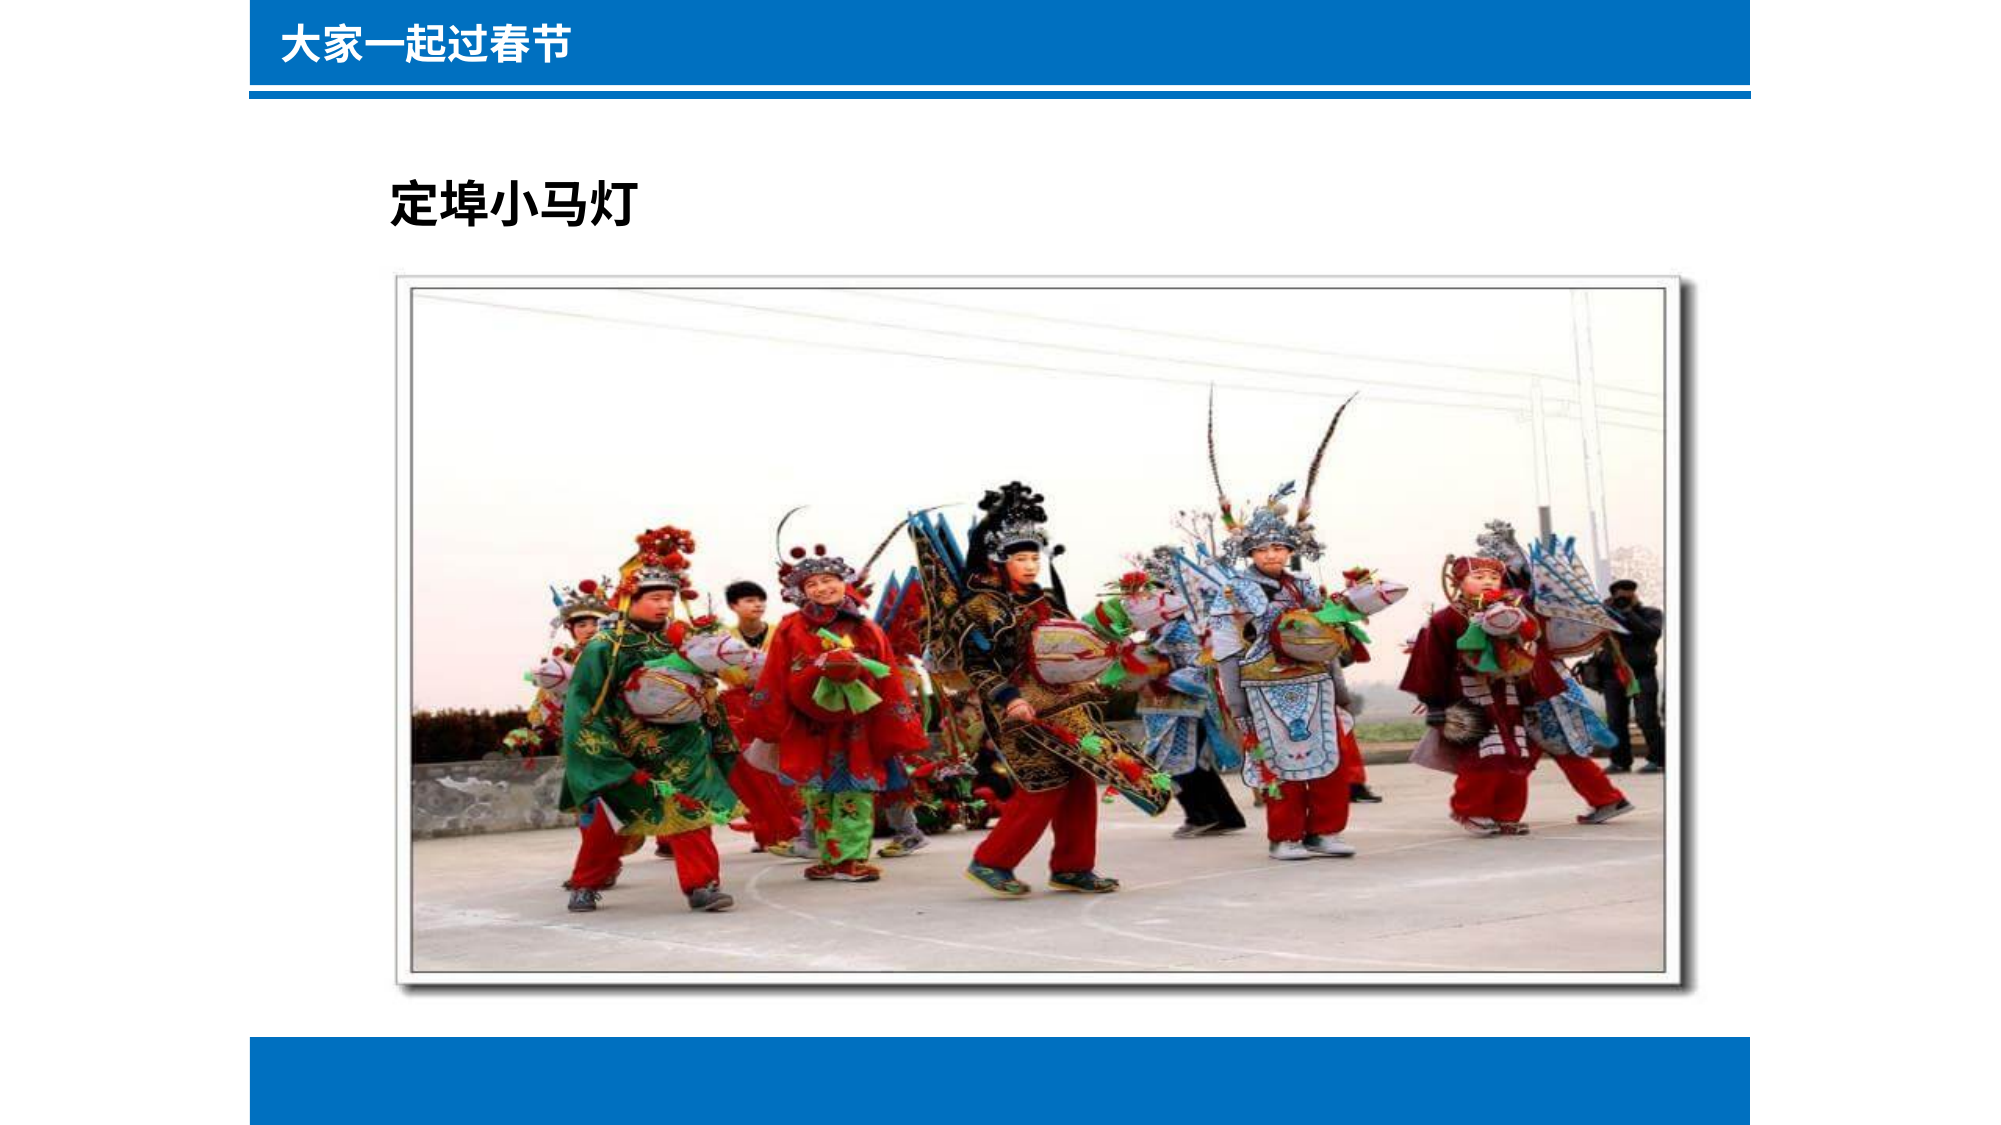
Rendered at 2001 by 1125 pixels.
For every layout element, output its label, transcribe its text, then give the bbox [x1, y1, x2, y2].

picture [368, 255, 1709, 1006]
text_box 定埠小马灯 [297, 164, 732, 240]
text_box 大家一起过春节 [265, 10, 1026, 76]
text_box [249, 91, 1751, 99]
text_box [249, 0, 1751, 86]
text_box [249, 1036, 1751, 1125]
